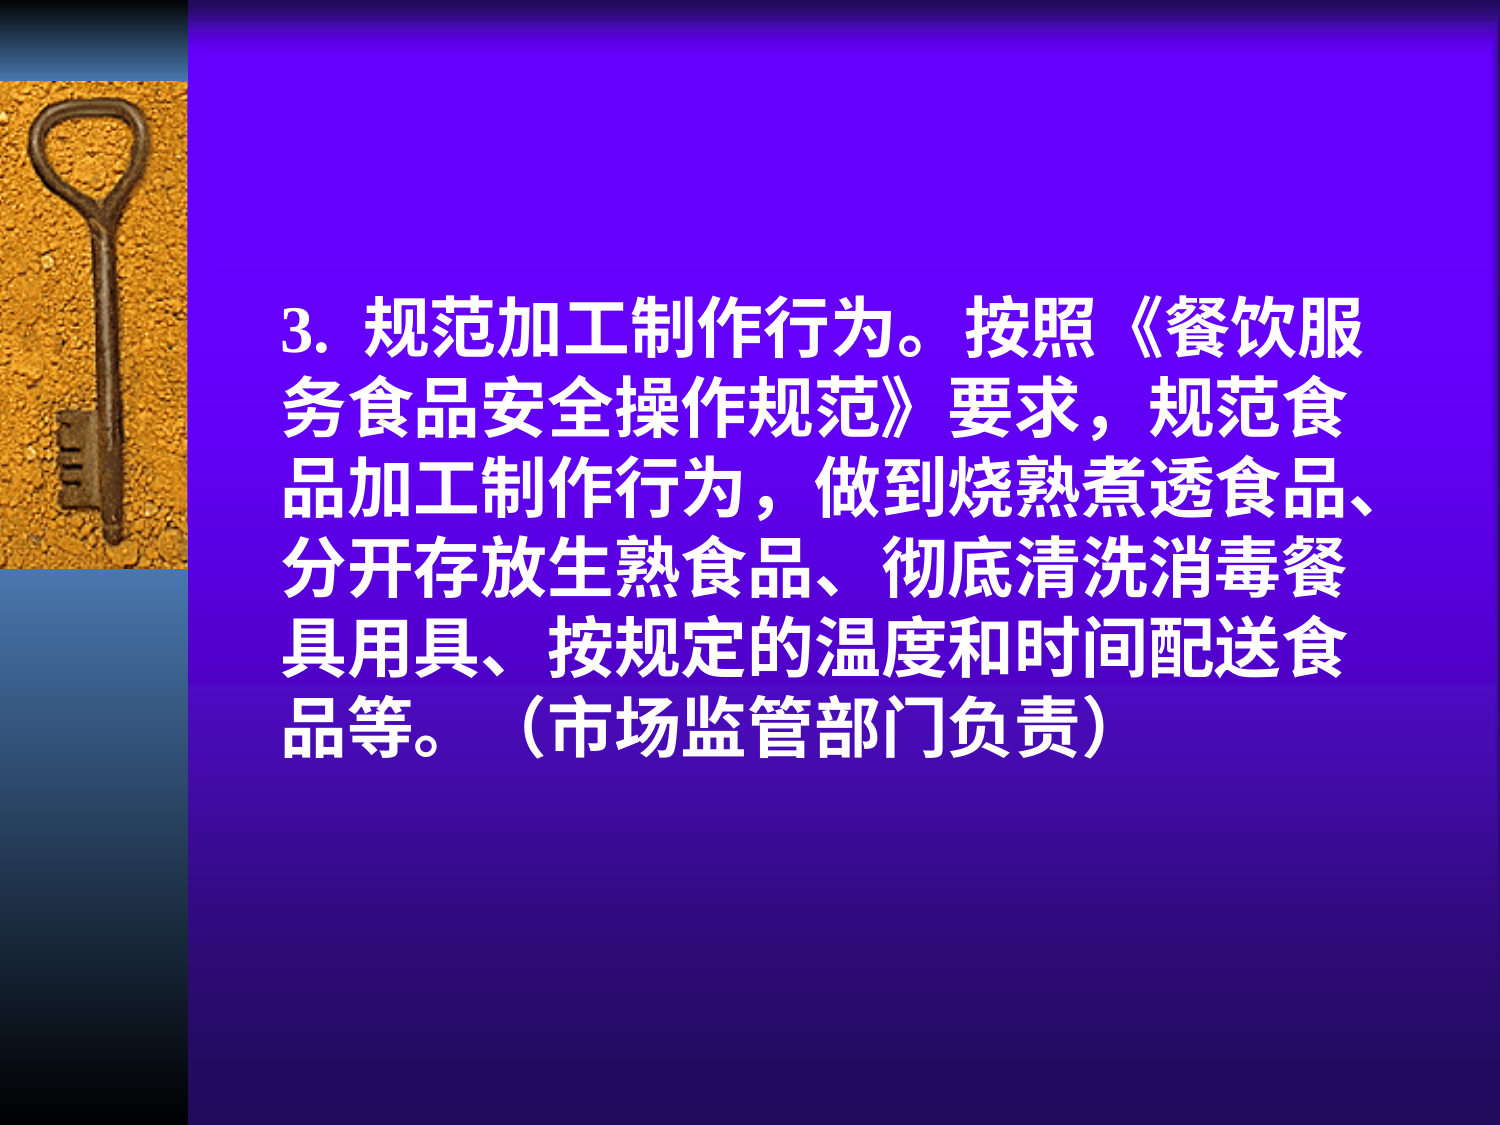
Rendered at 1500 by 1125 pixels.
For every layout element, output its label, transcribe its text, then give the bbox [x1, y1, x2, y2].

picture [0, 0, 1500, 1125]
text_box 3. 规范加工制作行为。按照《餐饮服务食品安全操作规范》要求，规范食品加工制作行为，做到烧熟煮透食品、分开存放生熟食品、彻底清洗消毒餐具用具、按规定的温度和时间配送食品等。（市场监管部门负责） [265, 278, 1424, 854]
